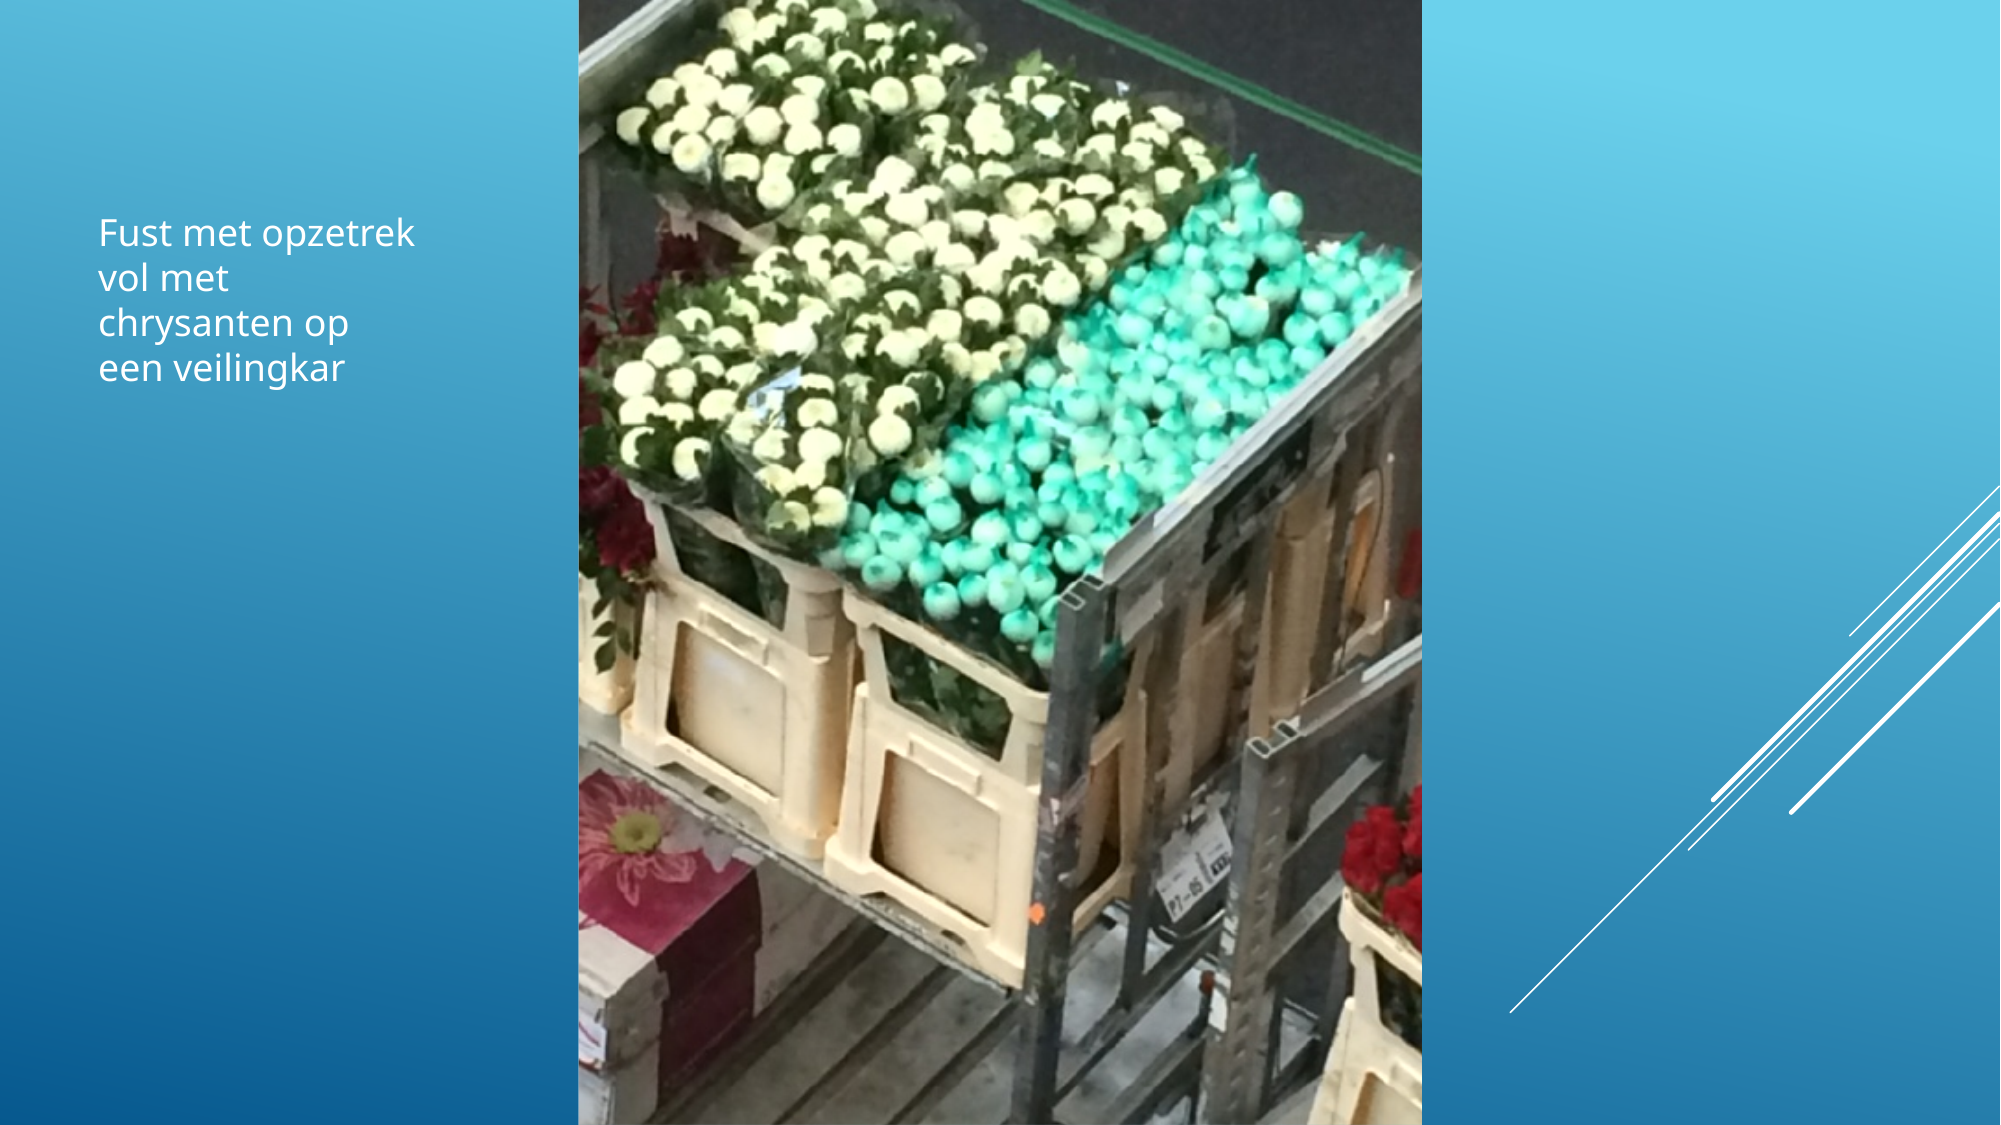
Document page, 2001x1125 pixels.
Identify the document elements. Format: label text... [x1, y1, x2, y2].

text_box Fust met opzetrek vol met chrysanten op een veilingkar [83, 202, 434, 397]
picture [437, 0, 1563, 1124]
